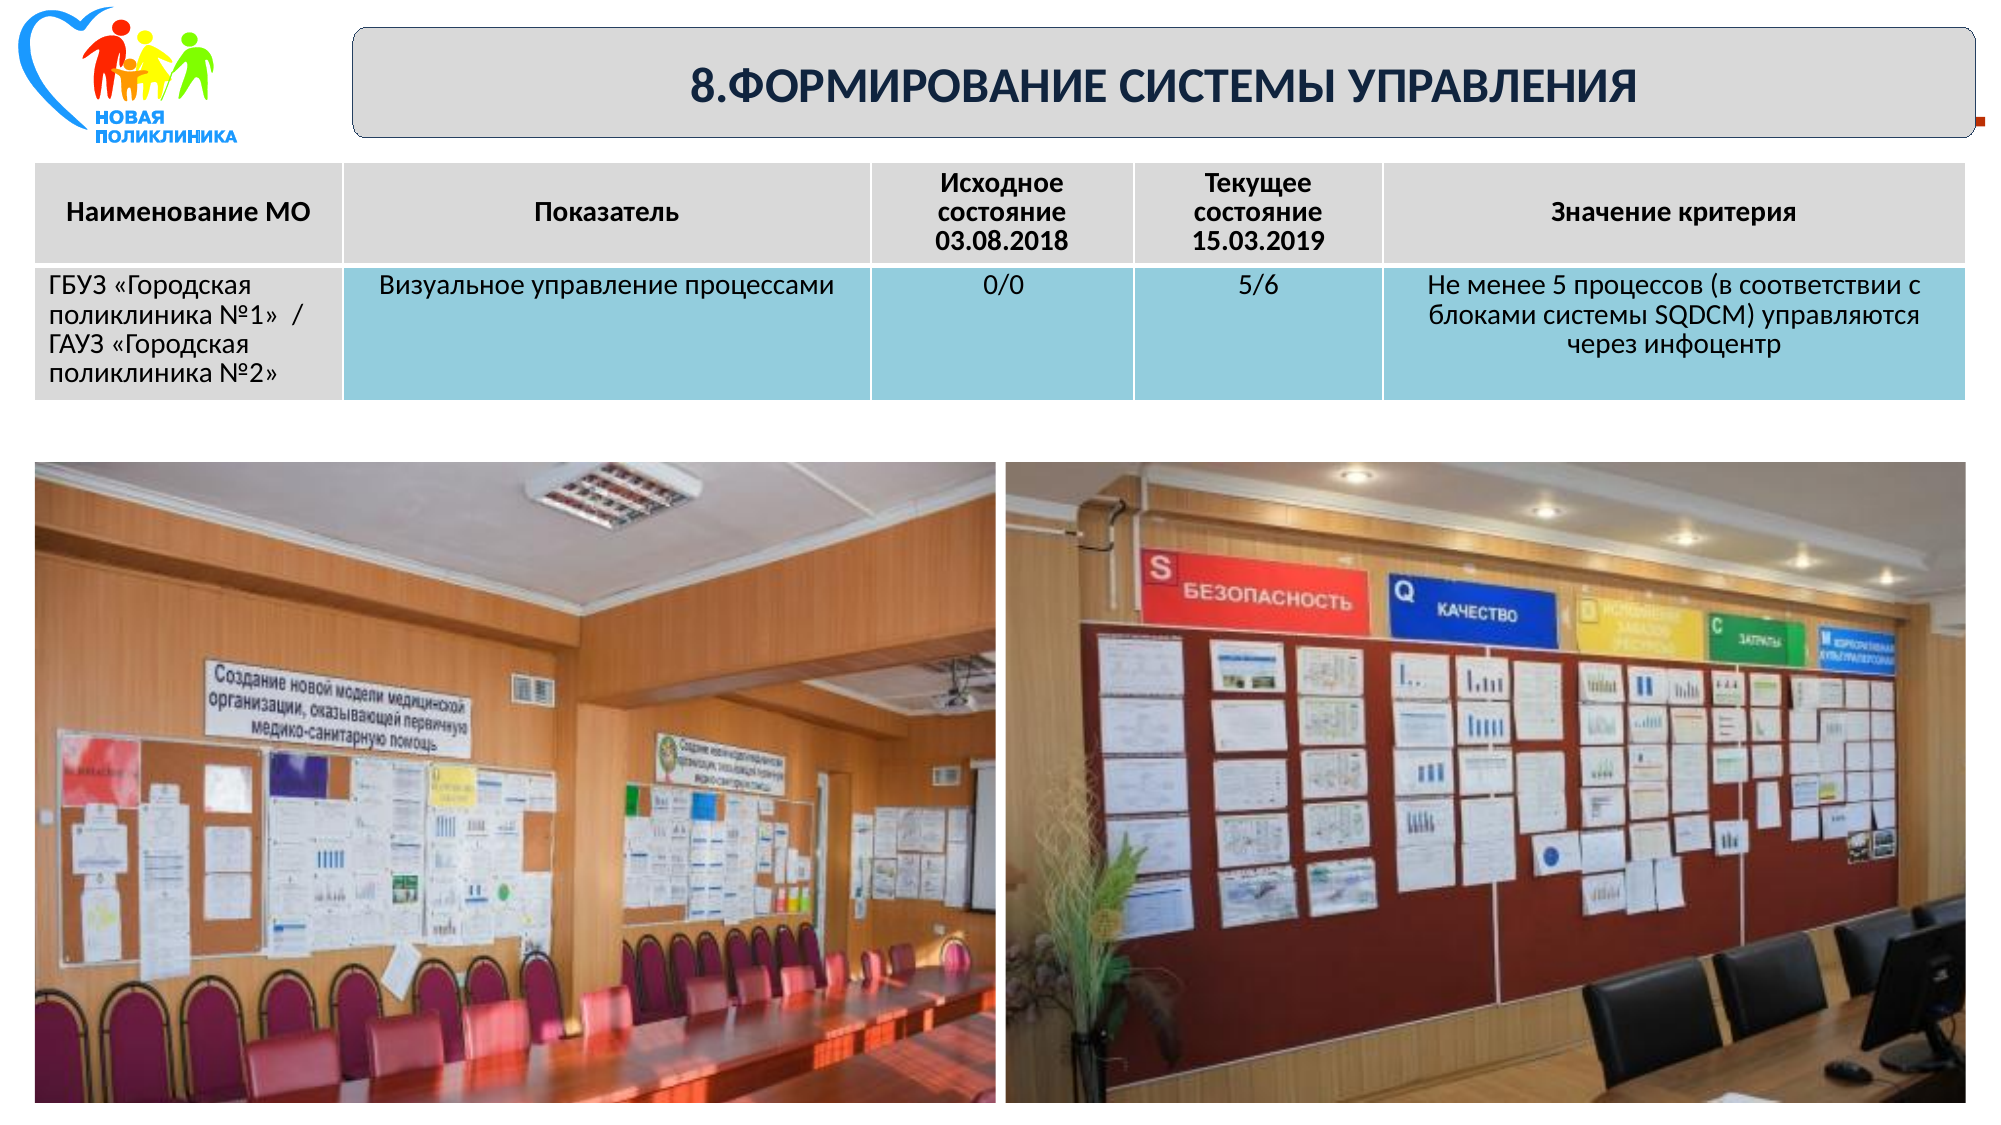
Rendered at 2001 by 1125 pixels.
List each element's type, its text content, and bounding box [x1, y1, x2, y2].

table_header Наименование МО [35, 163, 342, 263]
table_cell Визуальное управление процессами [344, 268, 870, 400]
picture [18, 6, 238, 143]
picture [1005, 462, 1966, 1103]
text_box 8.ФОРМИРОВАНИЕ СИСТЕМЫ УПРАВЛЕНИЯ [352, 27, 1976, 138]
table_header Значение критерия [1384, 163, 1965, 263]
table_header Текущее состояние 15.03.2019 [1135, 163, 1382, 263]
picture [34, 462, 996, 1103]
table_cell Не менее 5 процессов (в соответствии с блоками системы SQDCM) управляются через инфоцентр [1384, 268, 1965, 400]
table_header Показатель [344, 163, 870, 263]
table_header Исходное состояние 03.08.2018 [872, 163, 1133, 263]
table_cell 0/0 [872, 268, 1133, 400]
table_cell ГБУЗ «Городская поликлиника №1» / ГАУЗ «Городская поликлиника №2» [35, 268, 342, 400]
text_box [751, 121, 1986, 129]
table_cell 5/6 [1135, 268, 1382, 400]
